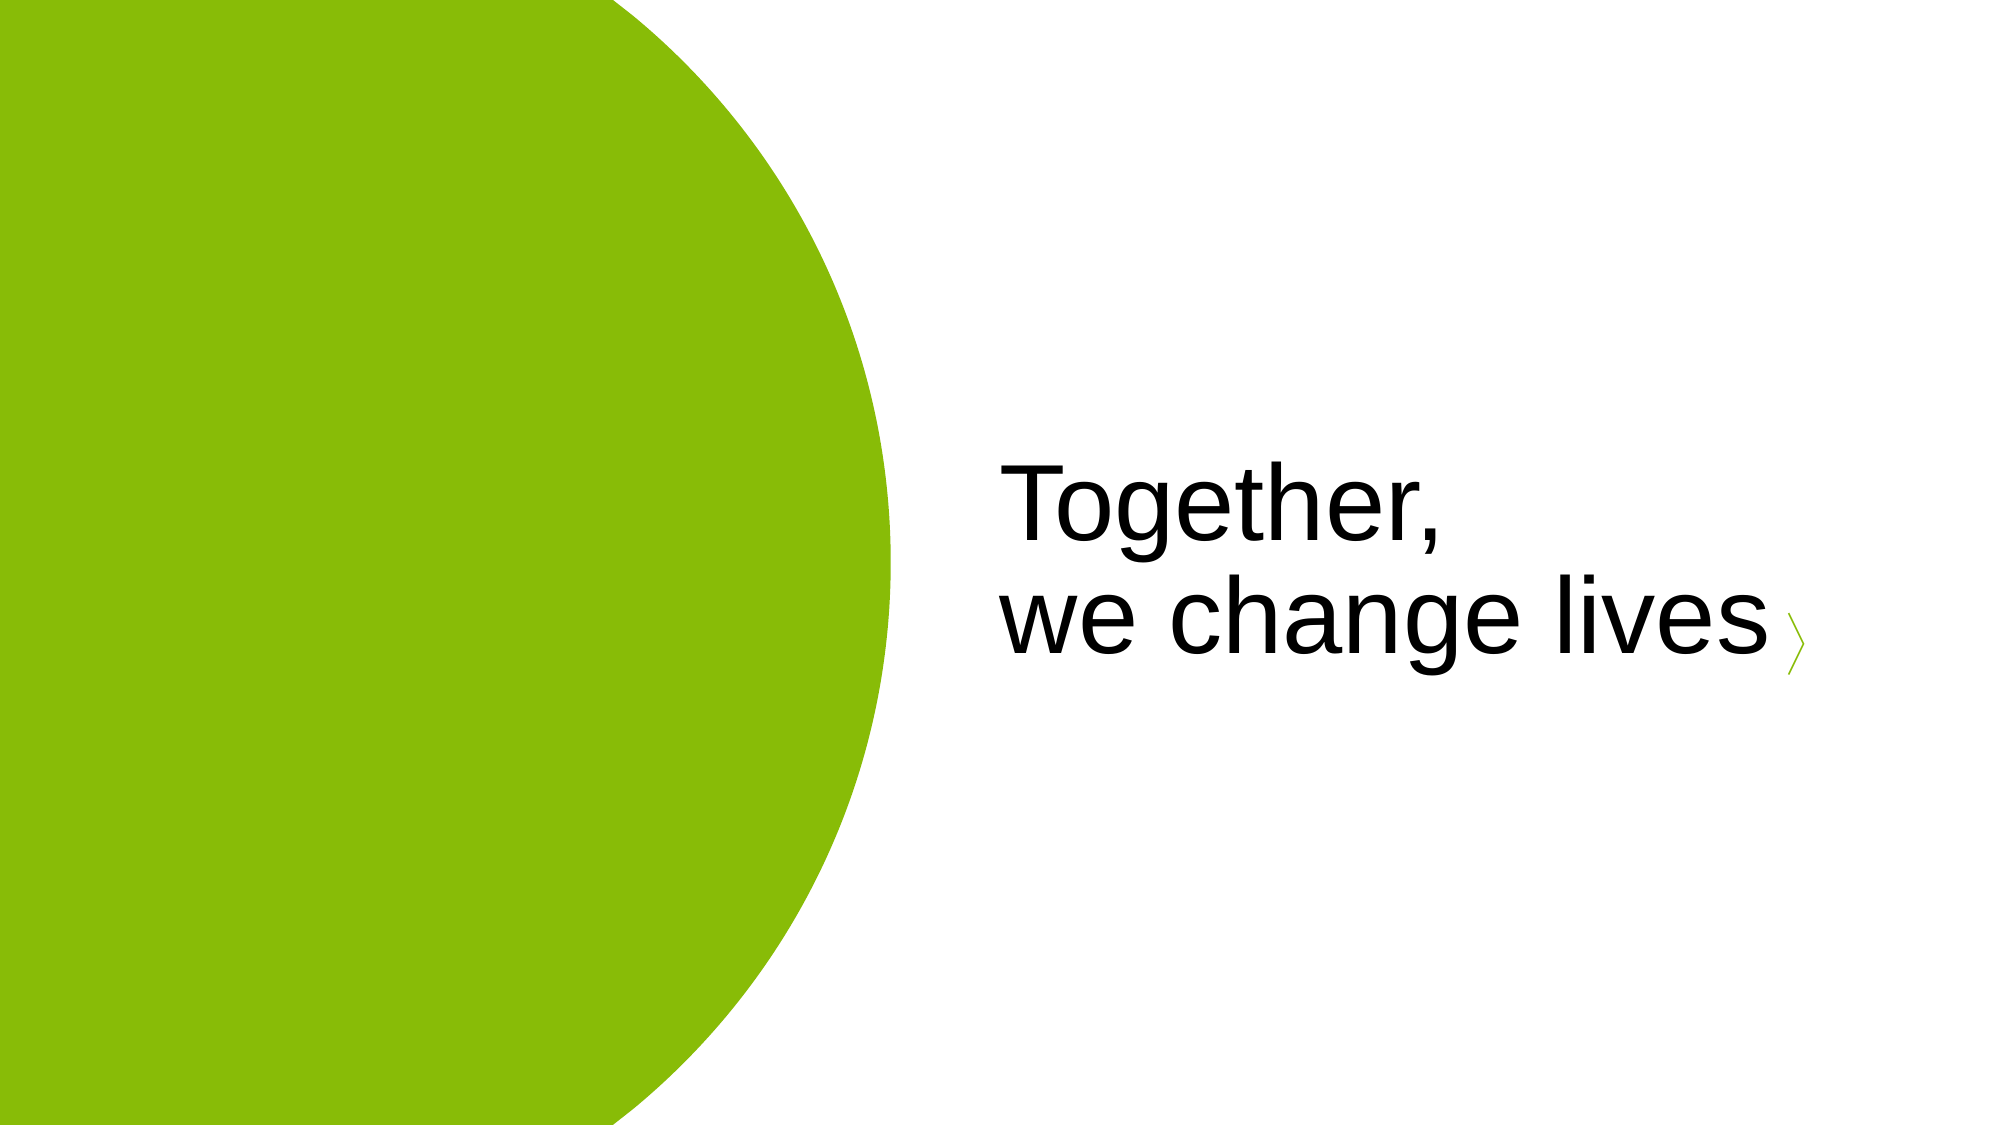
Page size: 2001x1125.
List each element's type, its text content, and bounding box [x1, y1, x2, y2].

title Together, we change lives  [999, 261, 1939, 864]
